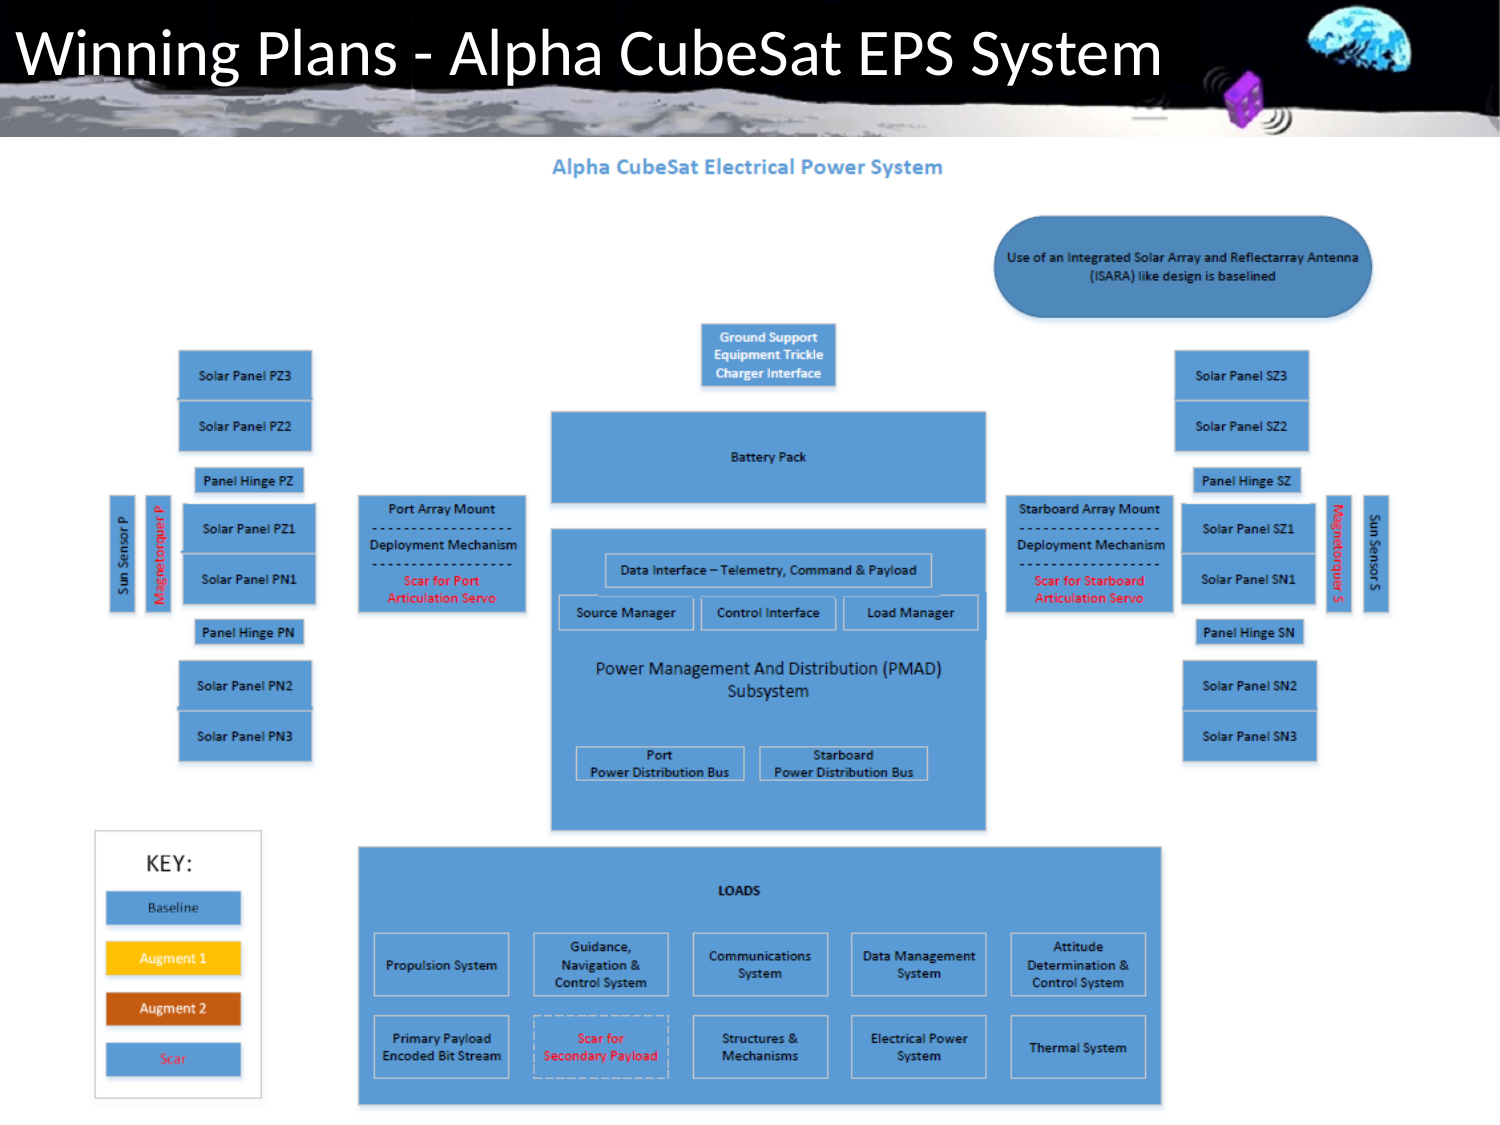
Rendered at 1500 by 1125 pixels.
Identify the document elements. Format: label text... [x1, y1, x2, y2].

title Winning Plans - Alpha CubeSat EPS System [0, 43, 1248, 135]
picture [88, 145, 1395, 1115]
picture [0, 0, 1500, 137]
